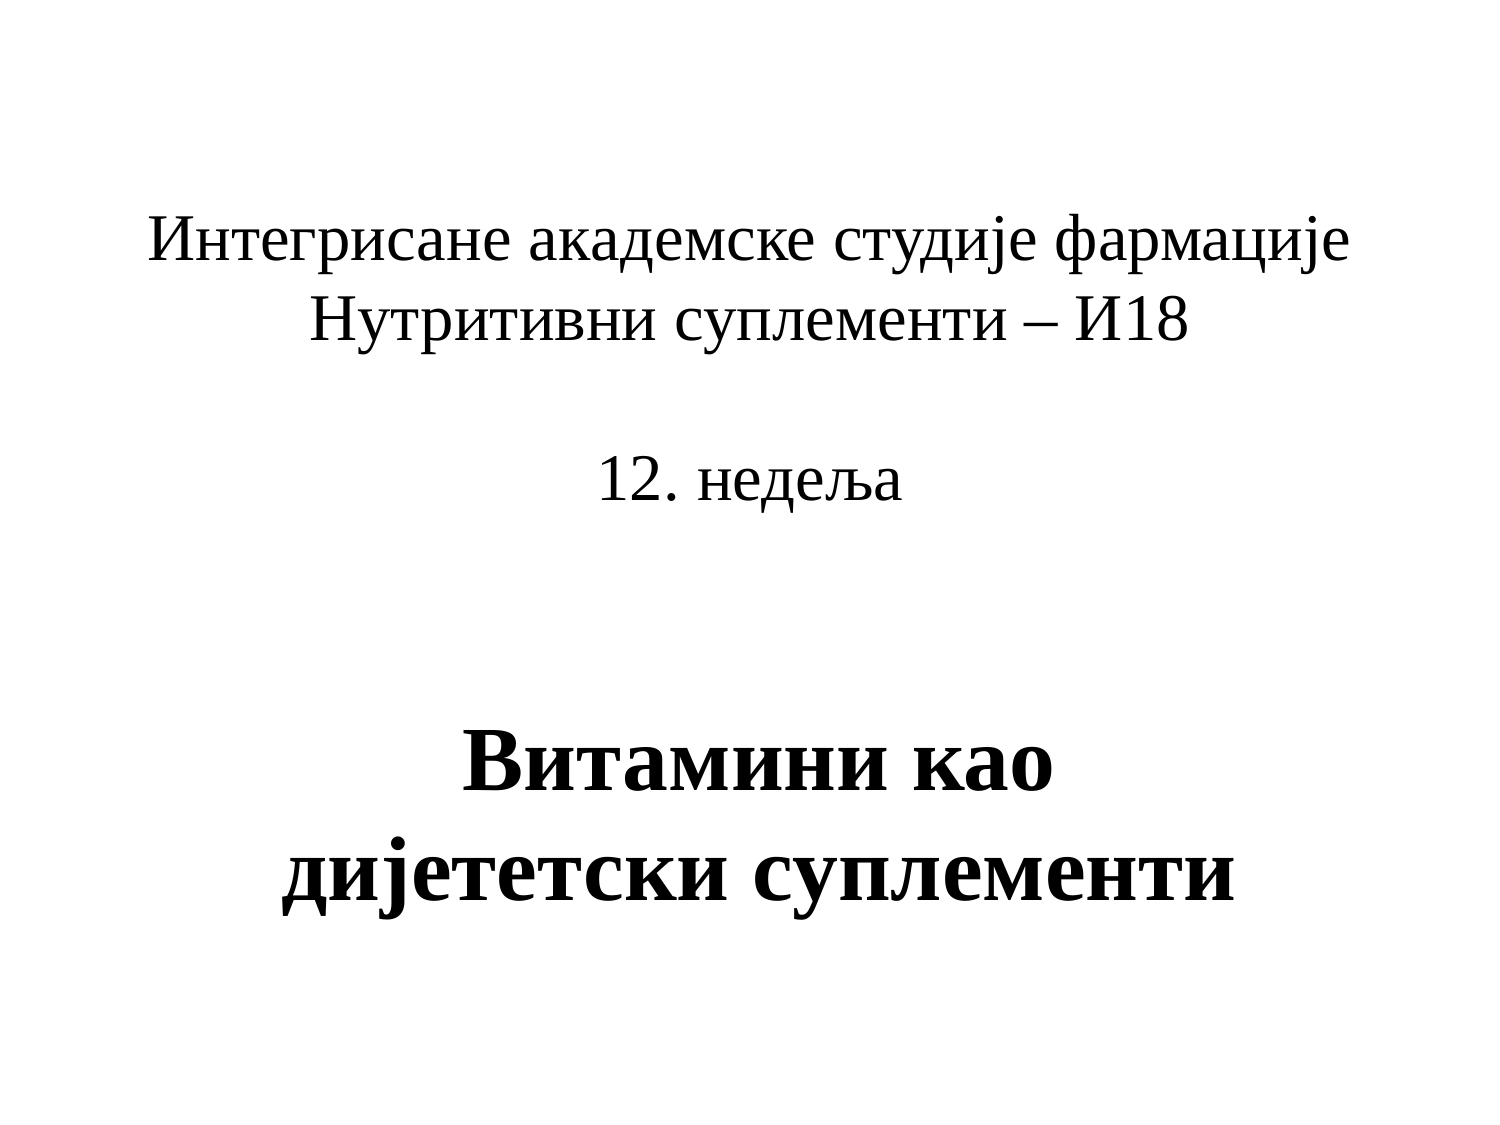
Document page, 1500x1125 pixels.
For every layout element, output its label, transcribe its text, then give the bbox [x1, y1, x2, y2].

title Интегрисане акaдемске студије фармације Нутритивни суплементи – И18 12. недељa [112, 117, 1388, 591]
subtitle Витамини као дијететски суплементи [234, 691, 1285, 979]
